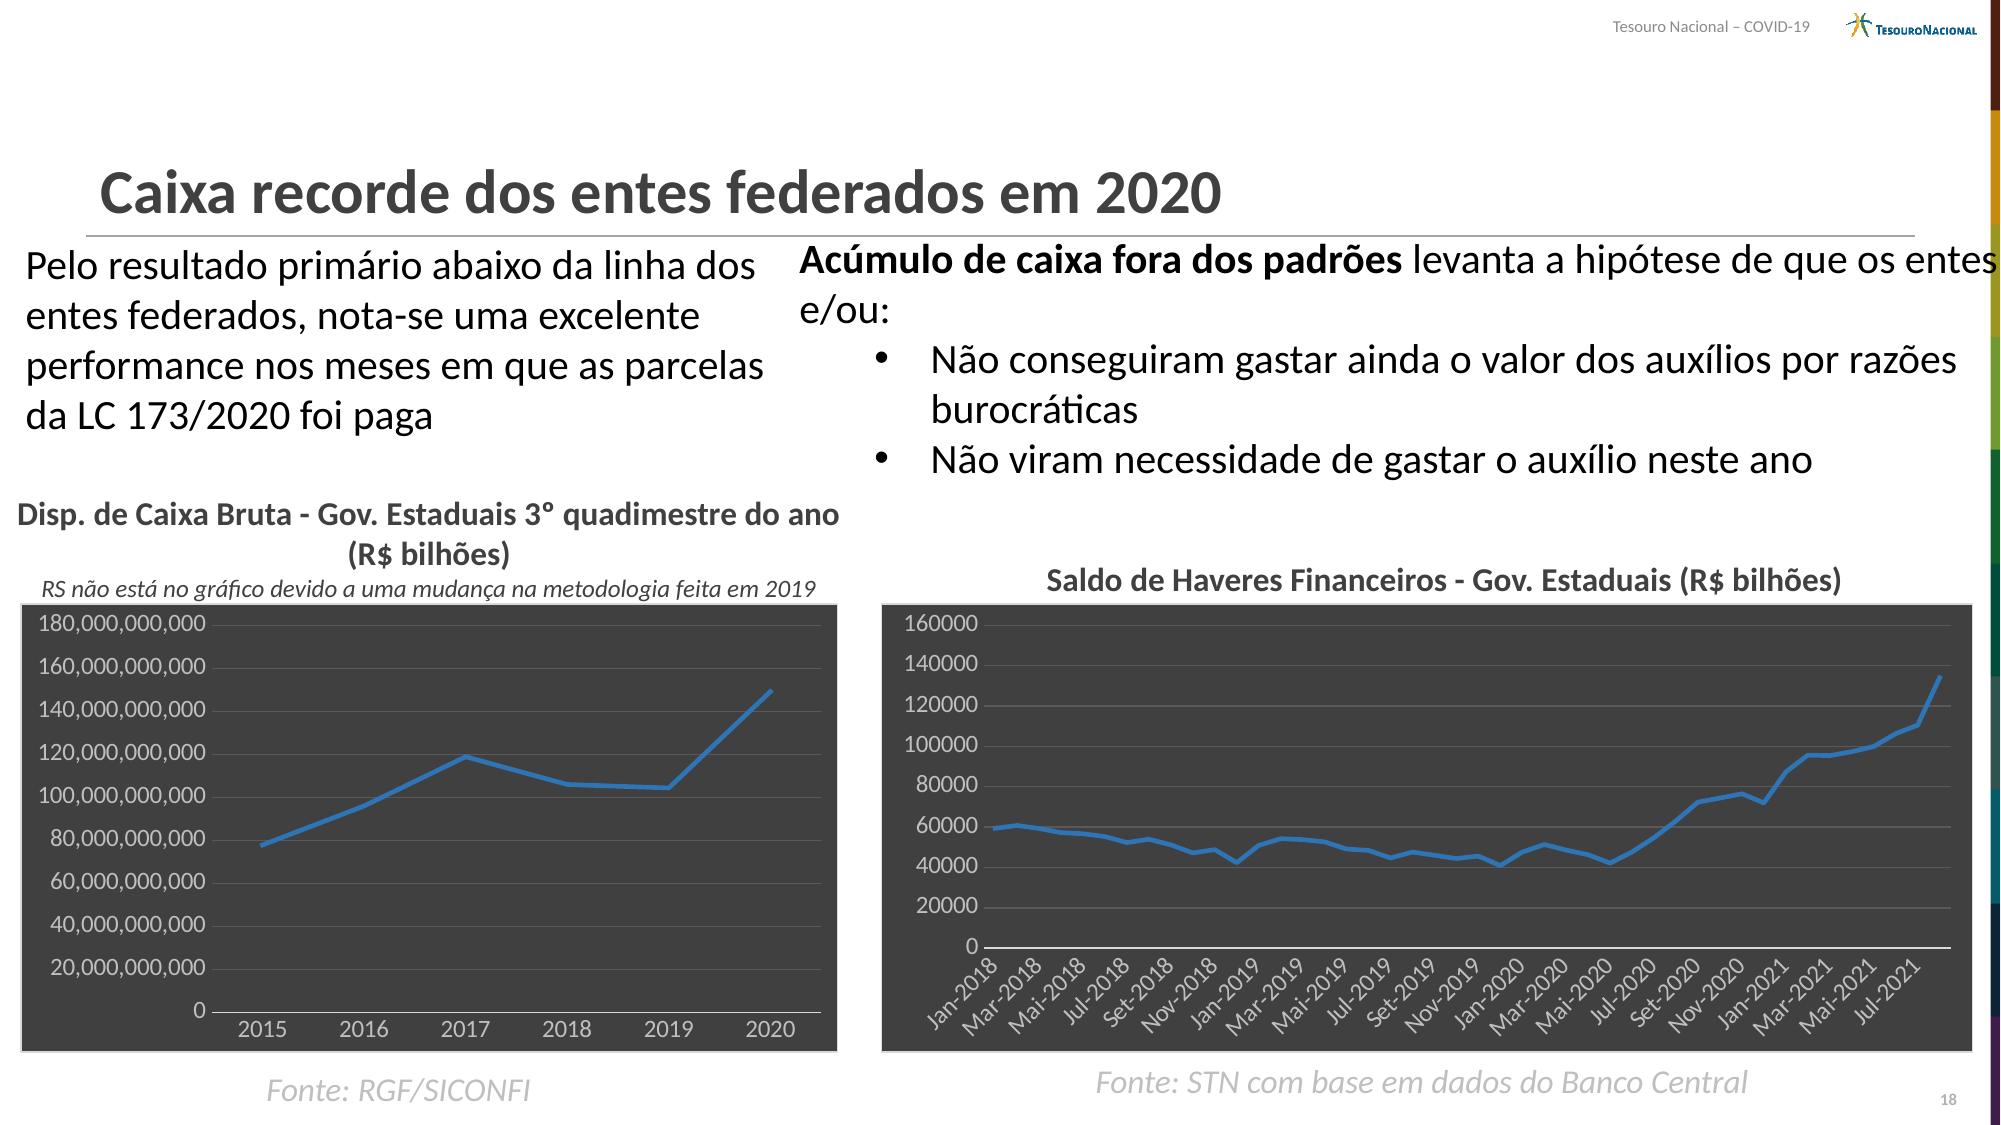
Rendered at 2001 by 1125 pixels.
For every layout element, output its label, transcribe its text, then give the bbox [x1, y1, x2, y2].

chart [880, 602, 1974, 1053]
text_box Fonte: STN com base em dados do Banco Central [1080, 1053, 1774, 1108]
footer Tesouro Nacional – COVID-19 [1133, 7, 1826, 45]
text_box Pelo resultado primário abaixo da linha dos entes federados, nota-se uma excelente performance nos meses em que as parcelas da LC 173/2020 foi paga [10, 230, 784, 445]
text_box Acúmulo de caixa fora dos padrões levanta a hipótese de que os entes e/ou: Não conseguiram gastar ainda o valor dos auxílios por razões burocráticas Não viram necessidade de gastar o auxílio neste ano [784, 224, 2000, 490]
text_box Saldo de Haveres Financeiros - Gov. Estaduais (R$ bilhões) [1031, 550, 1859, 602]
text_box Disp. de Caixa Bruta - Gov. Estaduais 3º quadimestre do ano (R$ bilhões) RS não está no gráfico devido a uma mudança na metodologia feita em 2019 [0, 484, 874, 610]
slide_number 19 [1914, 1080, 1983, 1118]
picture [1846, 13, 1977, 37]
chart [20, 602, 839, 1053]
title Caixa recorde dos entes federados em 2020 [85, 58, 1826, 230]
text_box Fonte: RGF/SICONFI [251, 1060, 944, 1116]
